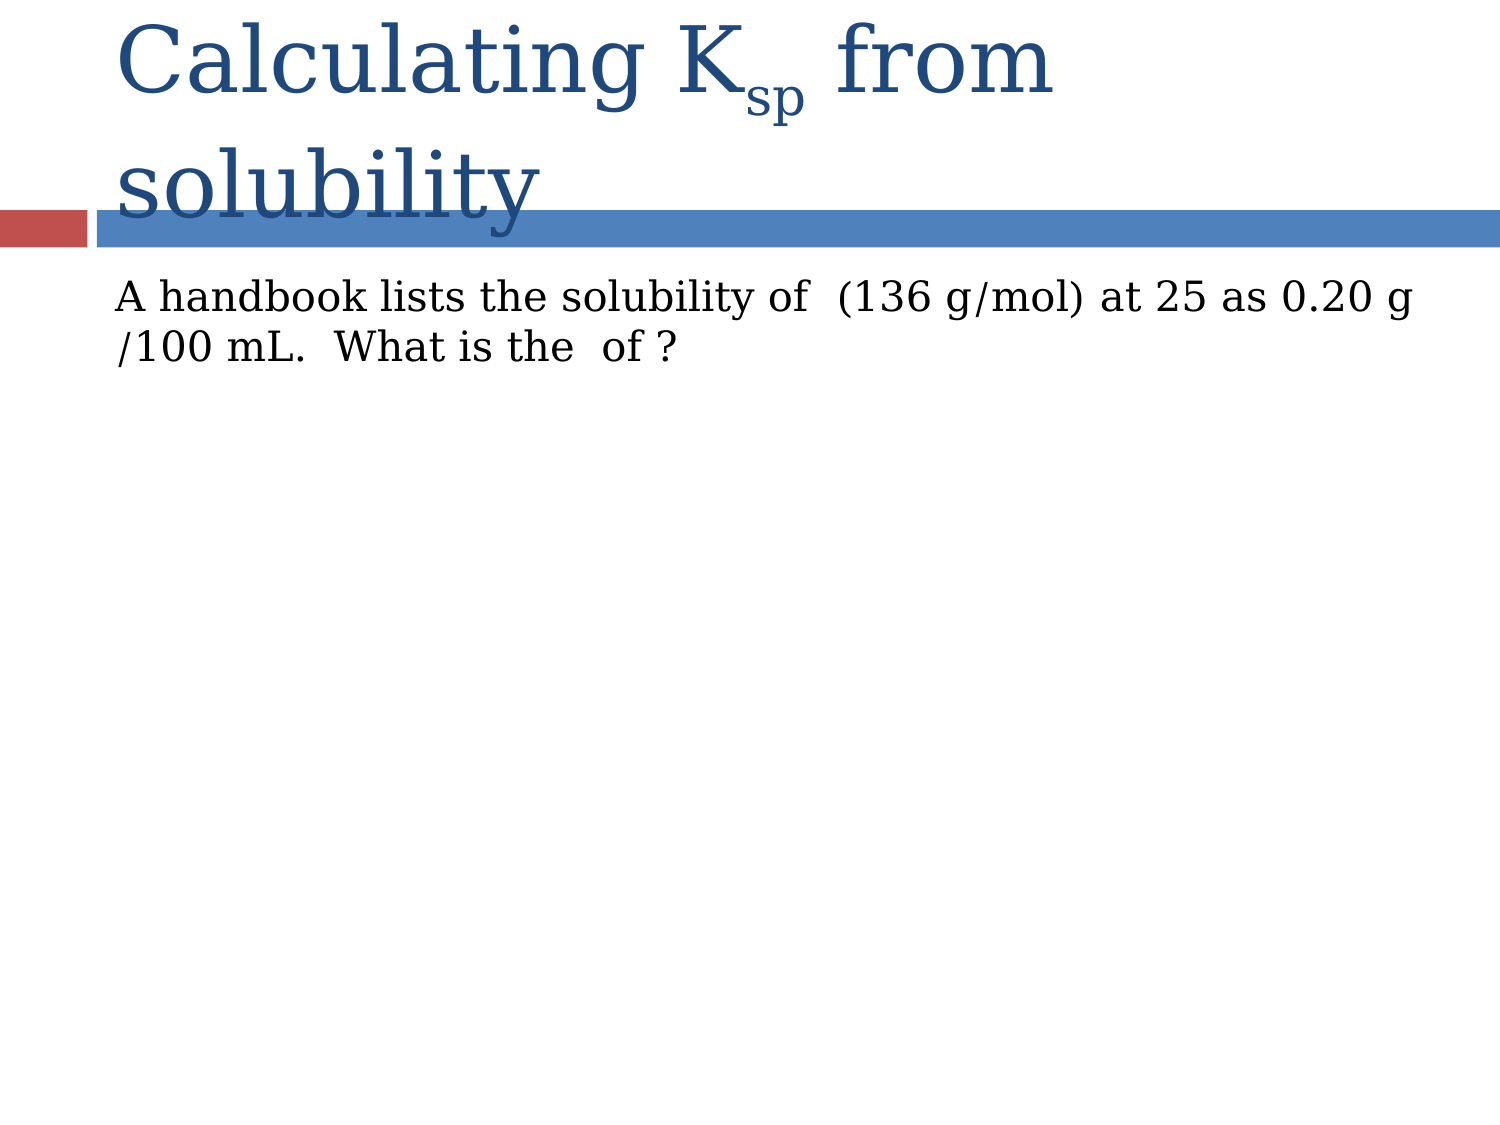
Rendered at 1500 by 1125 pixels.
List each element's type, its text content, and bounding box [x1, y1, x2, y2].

title Calculating Ksp from solubility [100, 37, 1438, 200]
